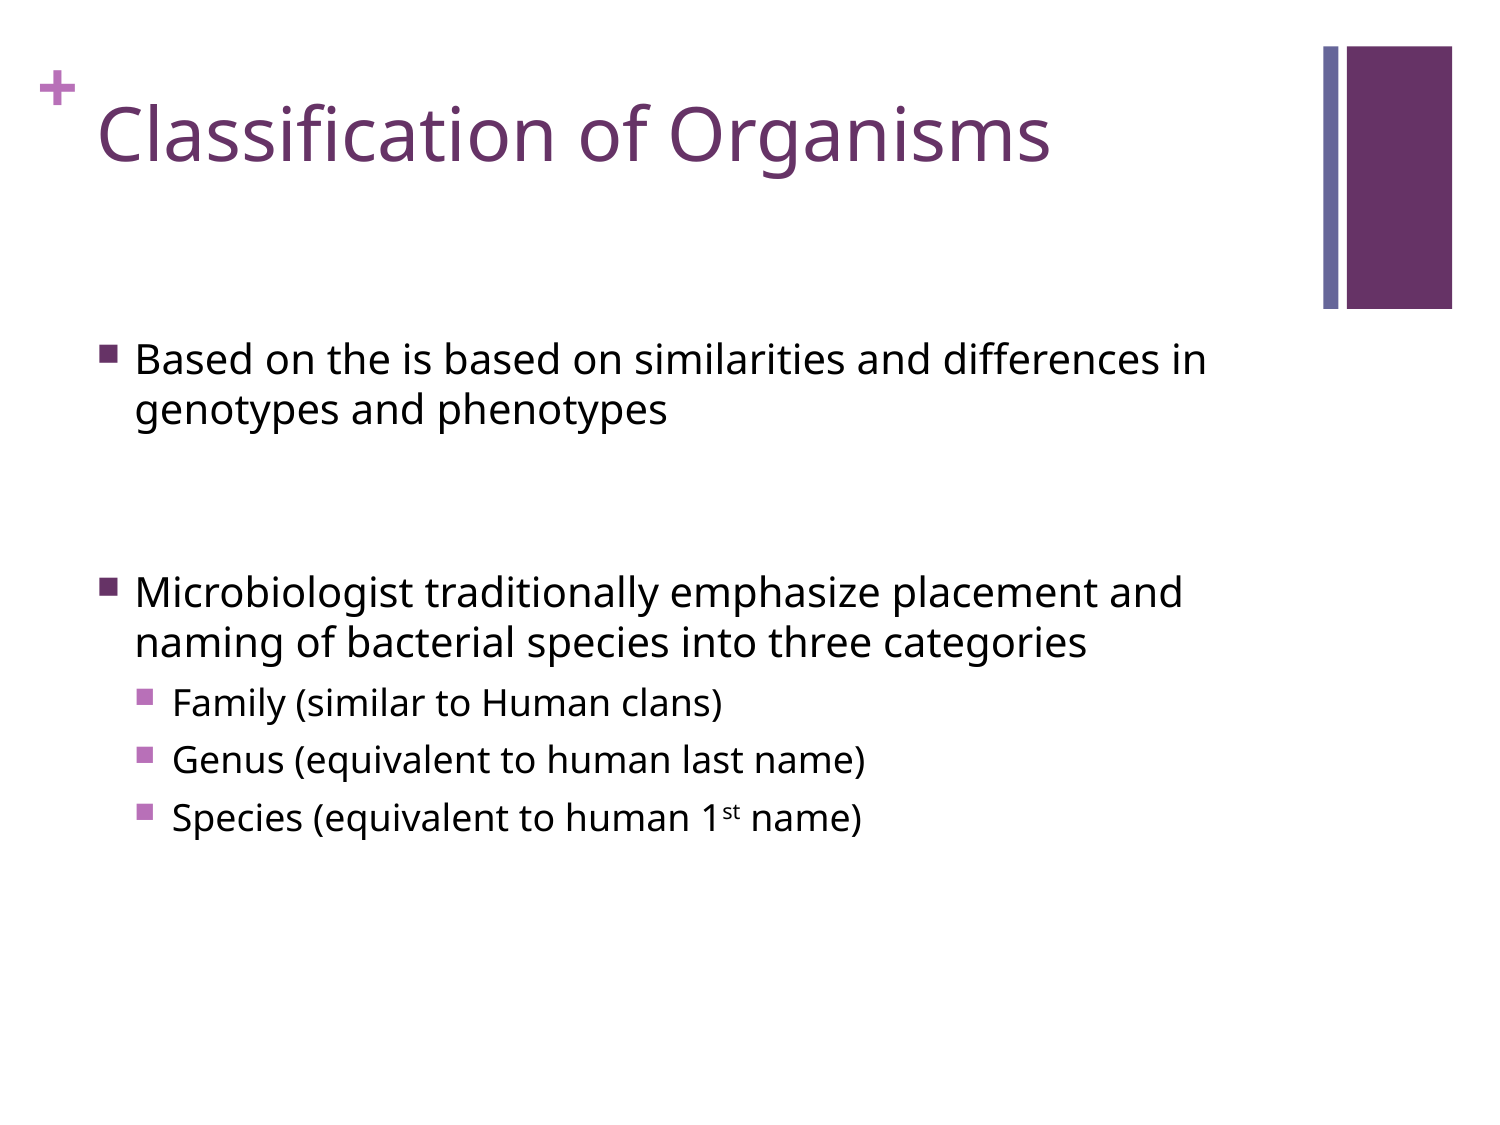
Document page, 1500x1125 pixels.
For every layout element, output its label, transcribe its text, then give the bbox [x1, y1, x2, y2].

title Classification of Organisms [81, 79, 1322, 263]
list Based on the is based on similarities and differences in genotypes and phenotypes Microbiologist traditionally emphasize placement and naming of bacterial species into three categories Family (similar to Human clans) Genus (equivalent to human last name) Species (equivalent to human 1st name) [81, 324, 1322, 1005]
